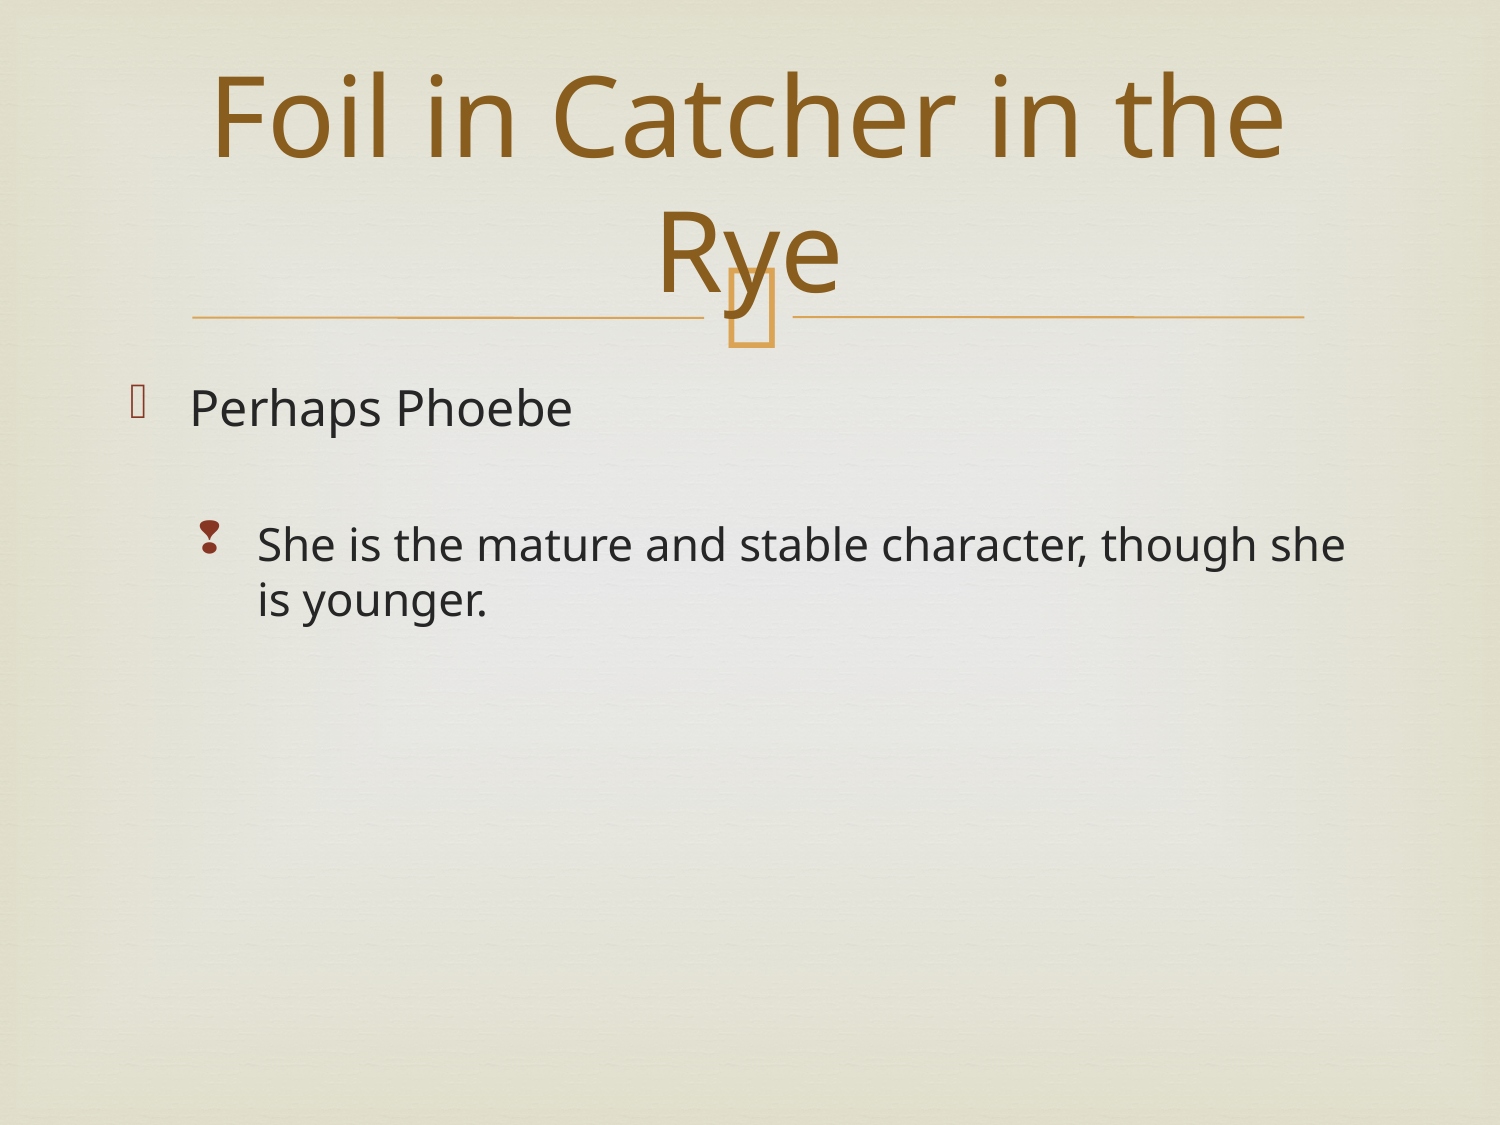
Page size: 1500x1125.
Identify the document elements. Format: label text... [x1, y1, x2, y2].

list Perhaps Phoebe She is the mature and stable character, though she is younger. [114, 368, 1386, 1005]
title Foil in Catcher in the Rye [112, 93, 1386, 267]
